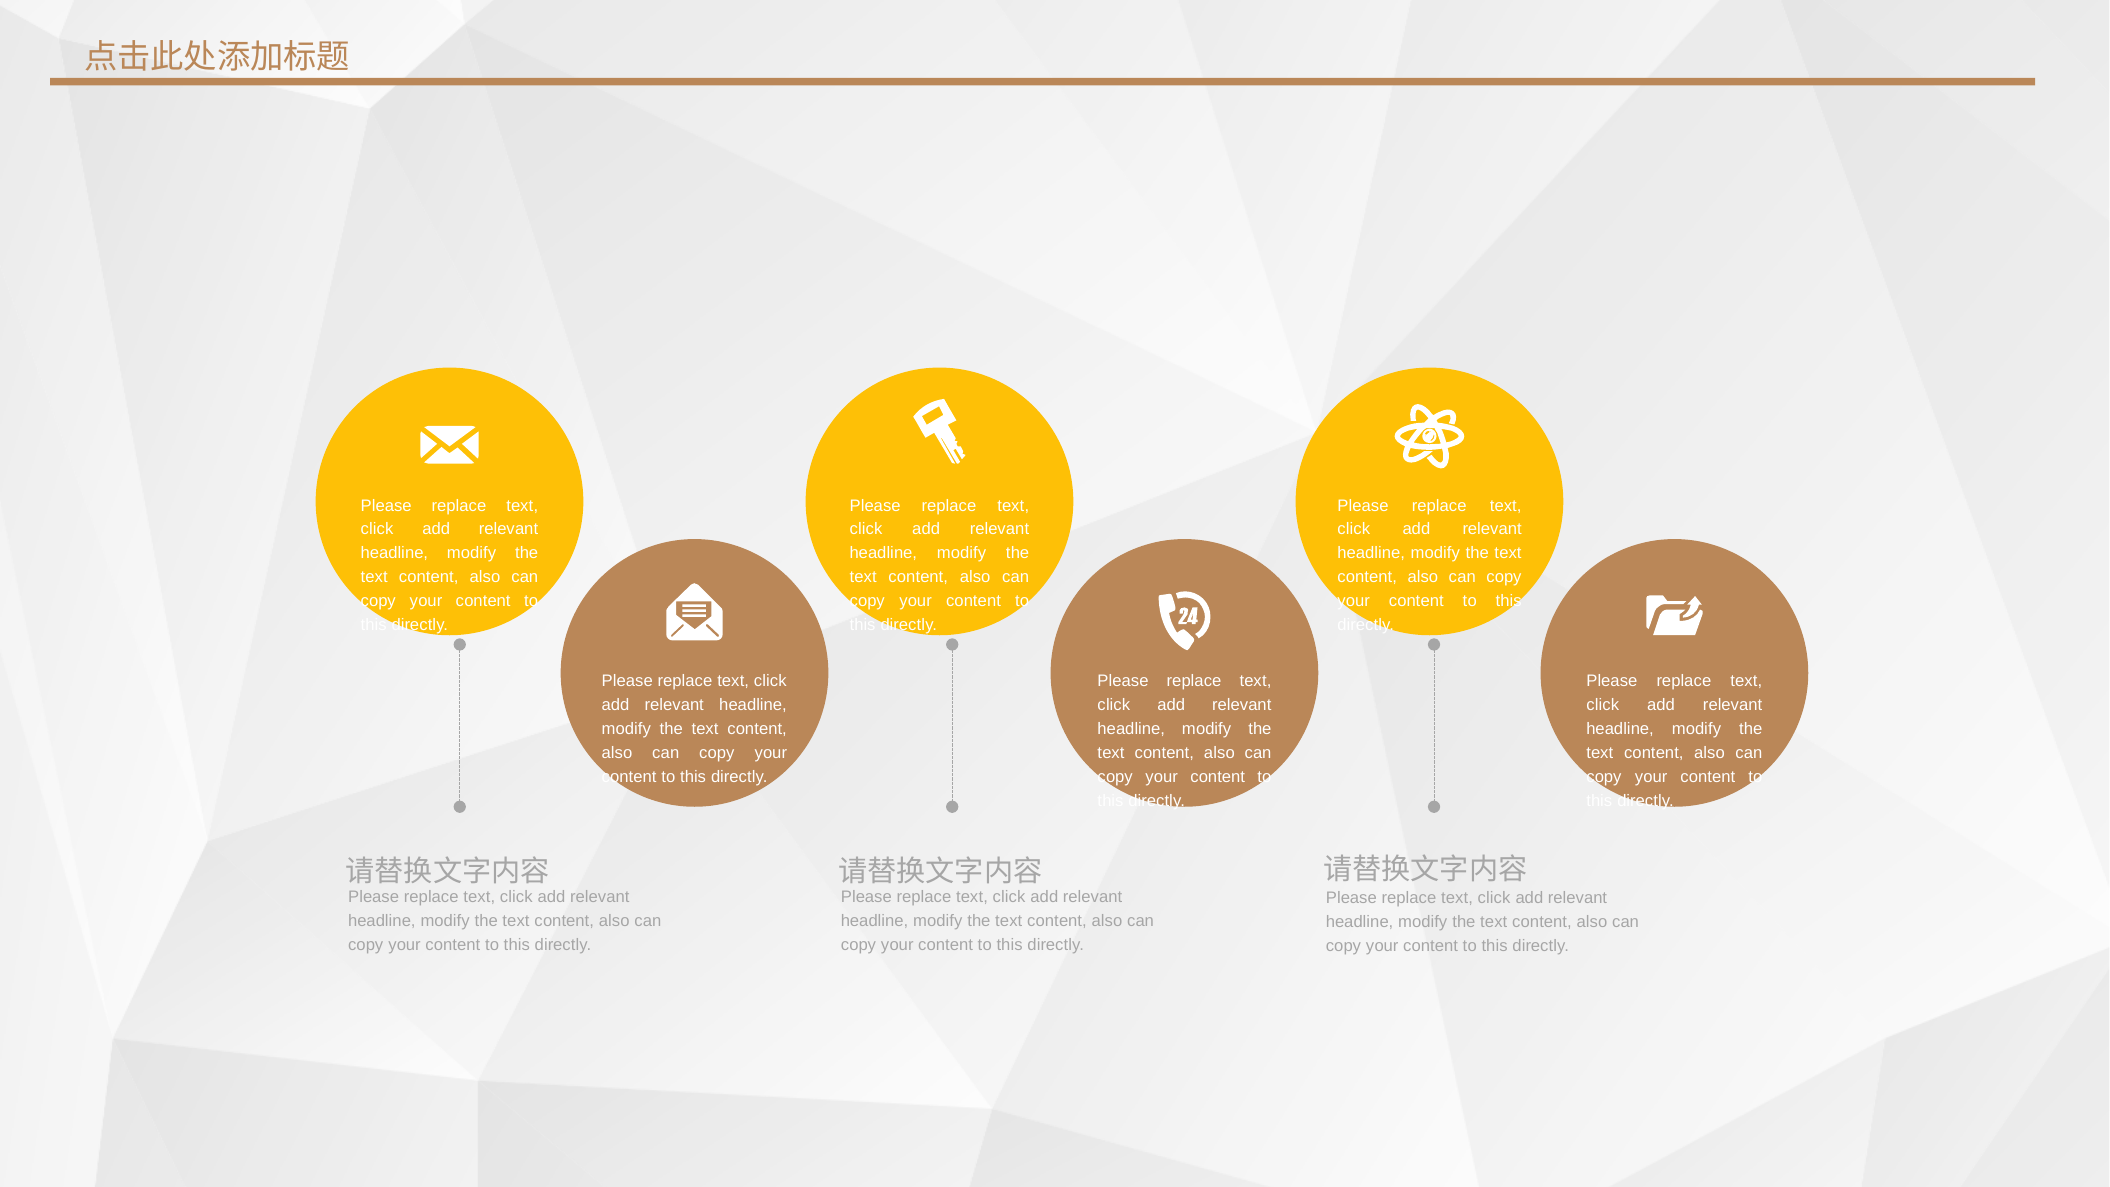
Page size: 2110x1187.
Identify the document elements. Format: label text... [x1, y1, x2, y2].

text_box 点击此处添加标题 [69, 27, 380, 86]
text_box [1295, 367, 1564, 642]
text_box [1050, 539, 1319, 817]
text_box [560, 539, 829, 807]
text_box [805, 367, 1074, 642]
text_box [315, 367, 584, 642]
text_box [1540, 539, 1809, 817]
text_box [1323, 843, 1671, 954]
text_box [838, 845, 1186, 953]
picture [0, 0, 2110, 1187]
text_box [345, 845, 693, 953]
